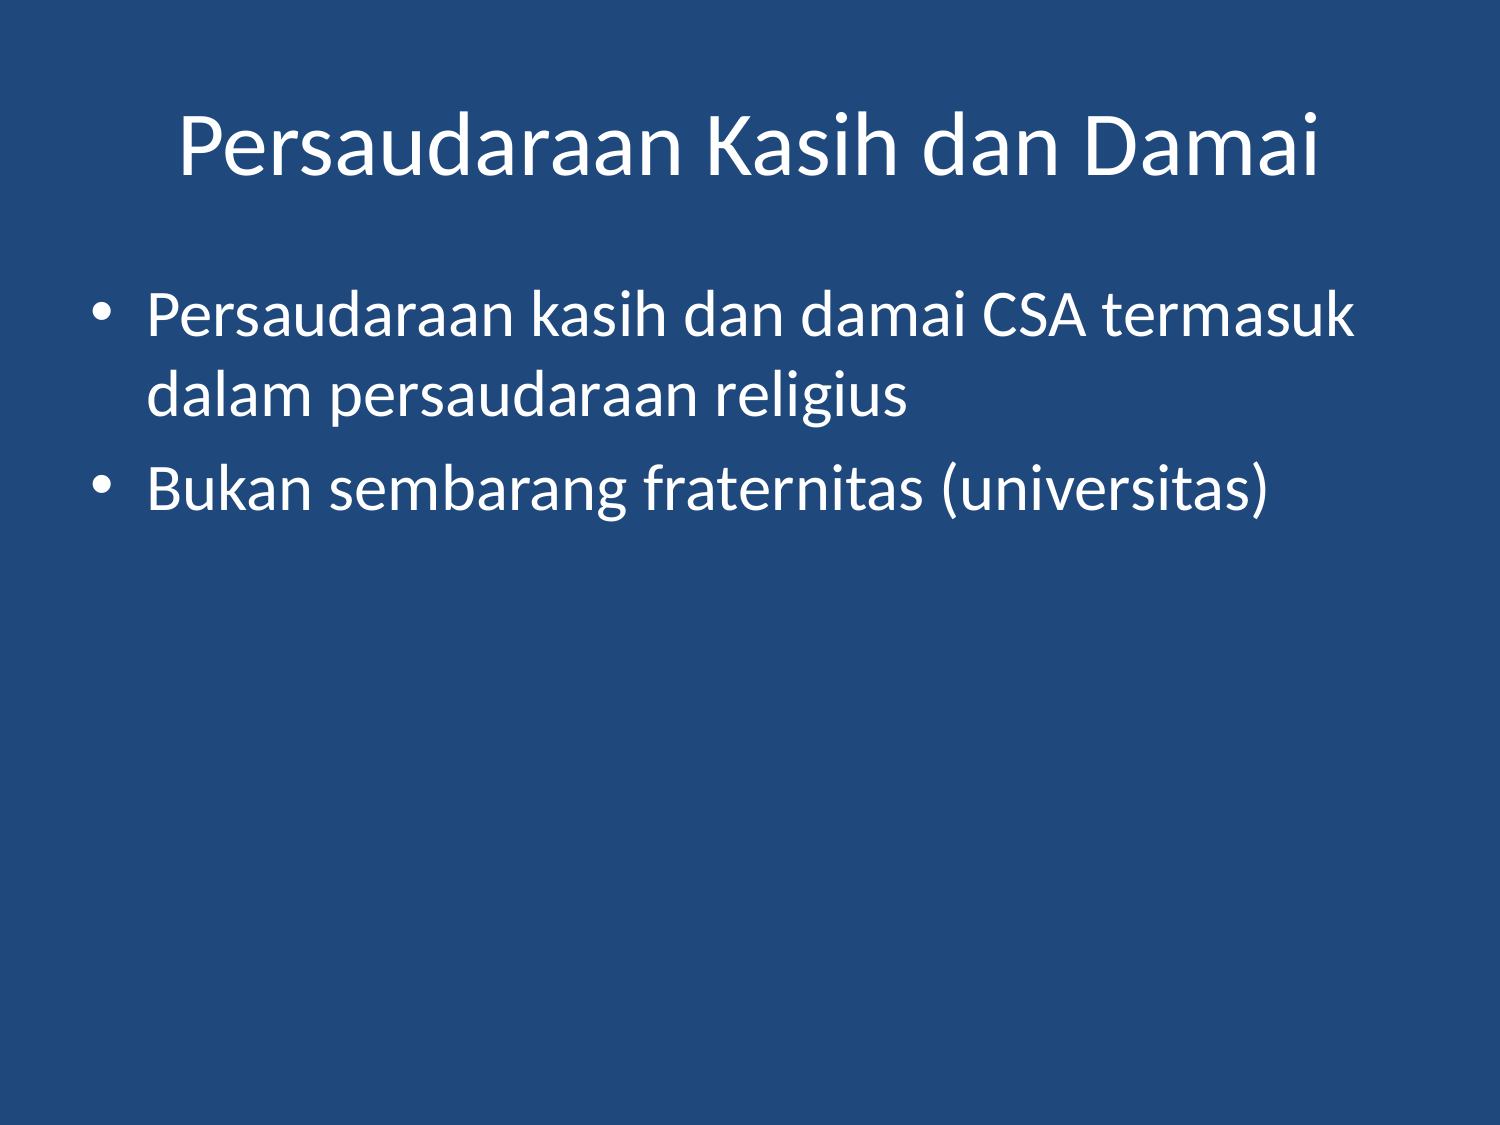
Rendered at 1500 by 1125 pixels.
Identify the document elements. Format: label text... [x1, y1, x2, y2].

title Persaudaraan Kasih dan Damai [75, 45, 1425, 233]
list Persaudaraan kasih dan damai CSA termasuk dalam persaudaraan religius Bukan sembarang fraternitas (universitas) [75, 262, 1425, 1005]
